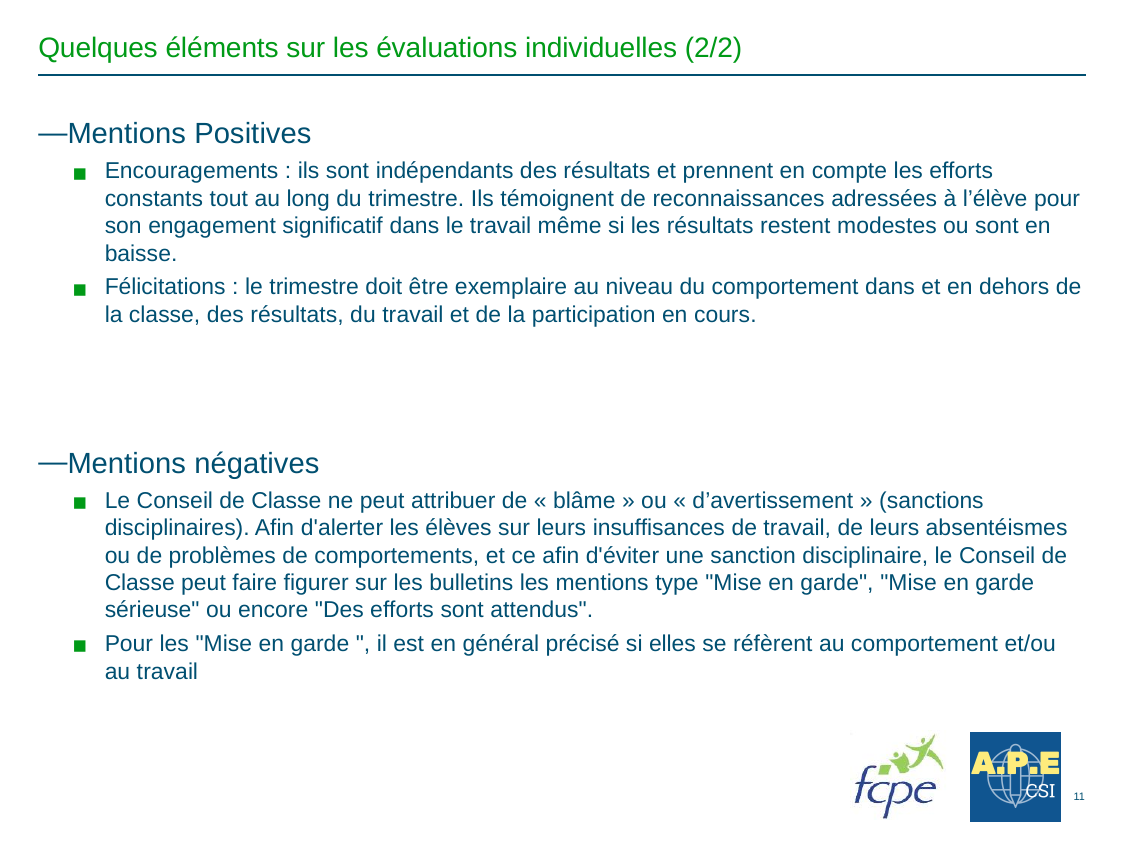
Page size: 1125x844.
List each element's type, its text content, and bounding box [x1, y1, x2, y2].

slide_number 11 [1060, 791, 1086, 813]
picture [850, 778, 947, 820]
list Quelques éléments sur les évaluations individuelles (2/2) [38, 28, 993, 104]
picture [970, 778, 1061, 822]
list Mentions Positives Encouragements : ils sont indépendants des résultats et prennent en compte les efforts constants tout au long du trimestre. Ils témoignent de reconnaissances adressées à l’élève pour son engagement significatif dans le travail même si les résultats restent modestes ou sont en baisse. Félicitations : le trimestre doit être exemplaire au niveau du comportement dans et en dehors de la classe, des résultats, du travail et de la participation en cours. Mentions négatives Le Conseil de Classe ne peut attribuer de « blâme » ou « d’avertissement » (sanctions disciplinaires). Afin d'alerter les élèves sur leurs insuffisances de travail, de leurs absentéismes ou de problèmes de comportements, et ce afin d'éviter une sanction disciplinaire, le Conseil de Classe peut faire figurer sur les bulletins les mentions type "Mise en garde", "Mise en garde sérieuse" ou encore "Des efforts sont attendus". Pour les "Mise en garde ", il est en général précisé si elles se réfèrent au comportement et/ou au travail [38, 114, 1086, 778]
